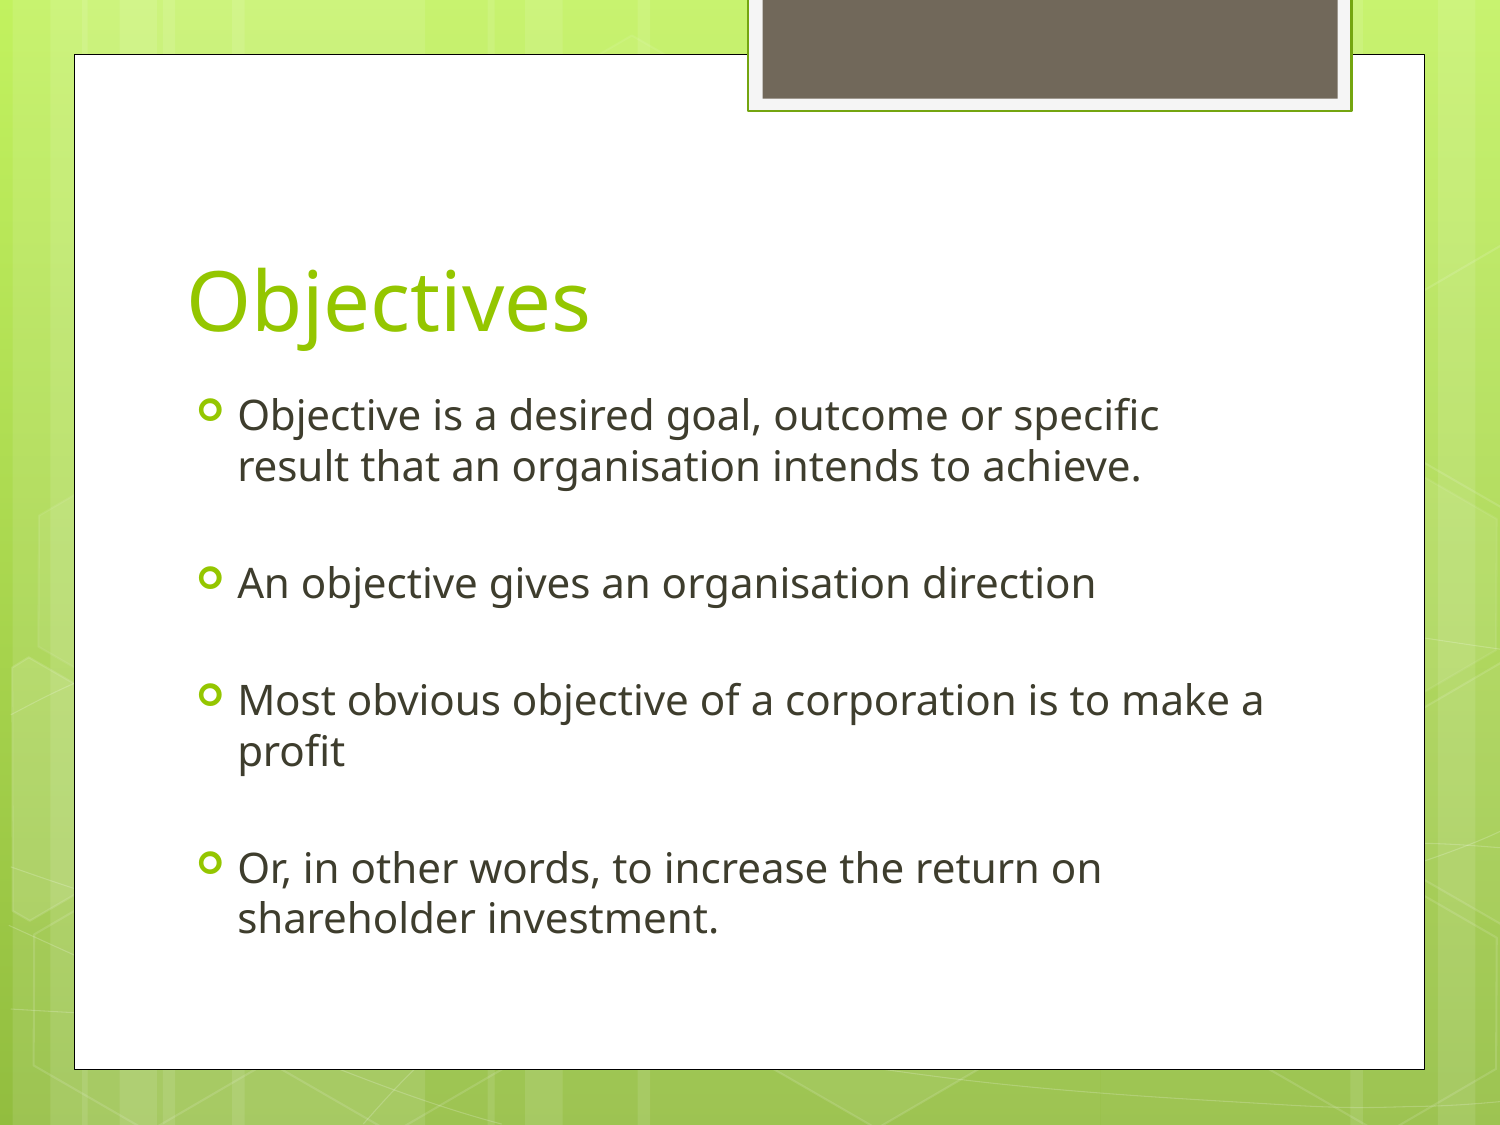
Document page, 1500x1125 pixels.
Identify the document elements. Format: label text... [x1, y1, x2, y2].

title Objectives [171, 168, 1324, 357]
list Objective is a desired goal, outcome or specific result that an organisation intends to achieve. An objective gives an organisation direction Most obvious objective of a corporation is to make a profit Or, in other words, to increase the return on shareholder investment. [171, 381, 1283, 957]
